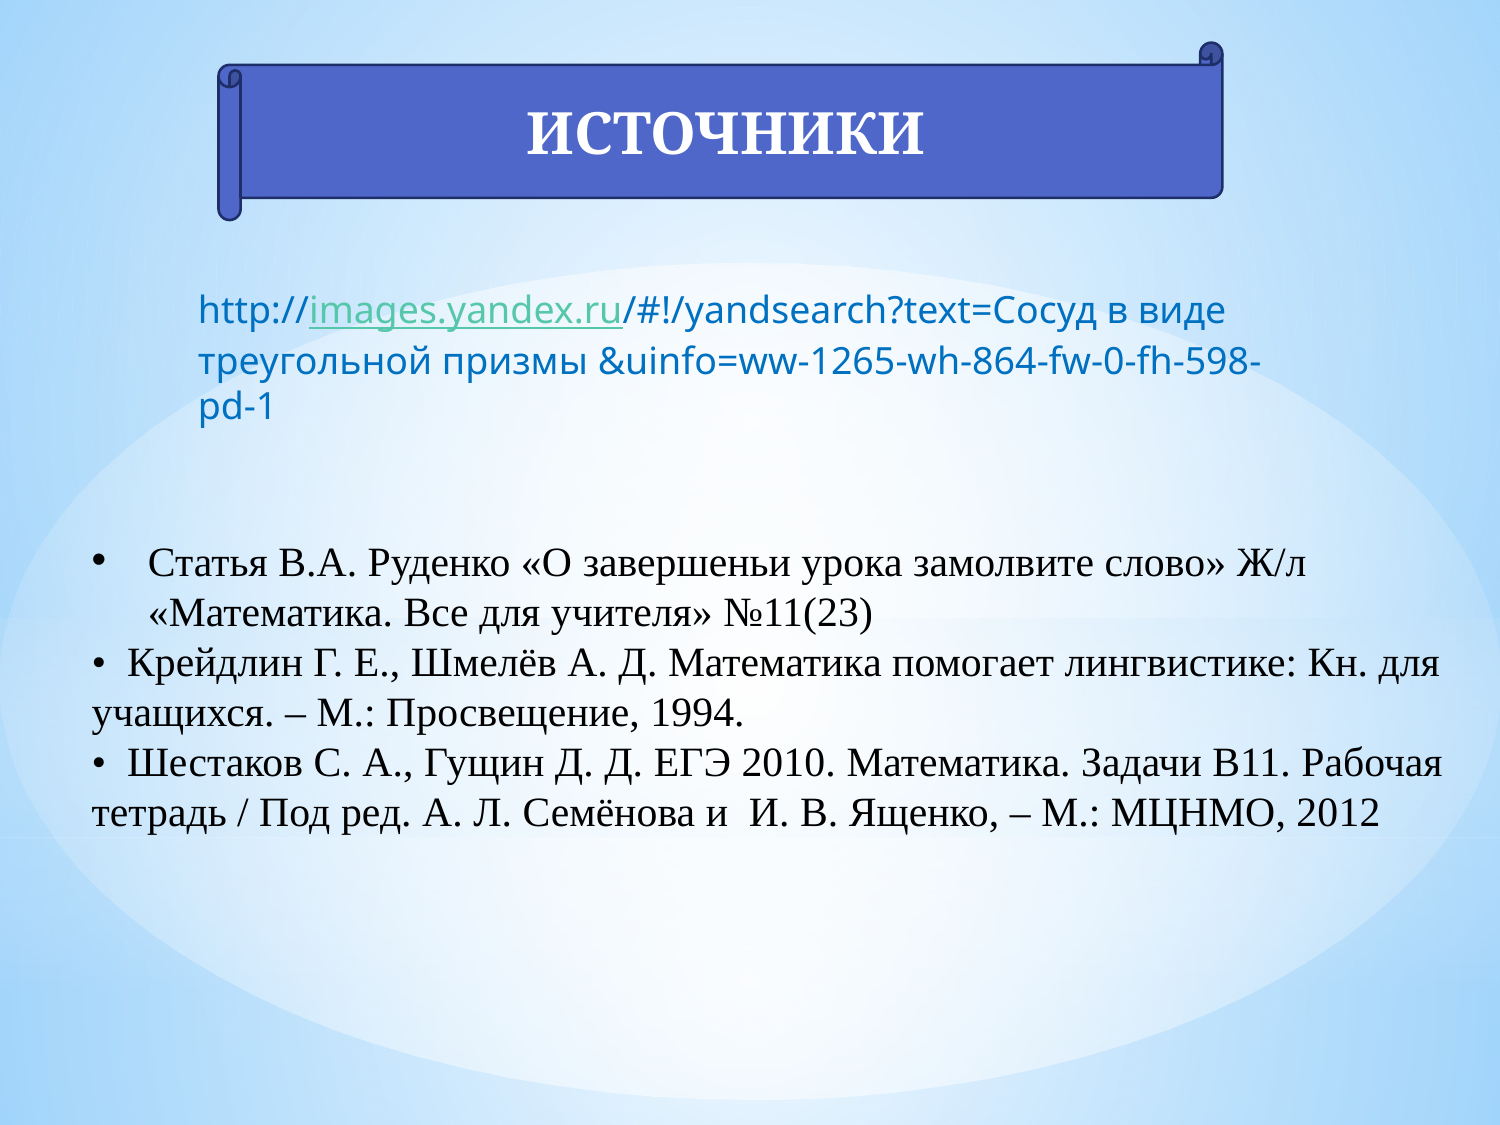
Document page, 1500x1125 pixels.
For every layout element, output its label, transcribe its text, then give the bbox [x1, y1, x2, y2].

text_box Статья В.А. Руденко «О завершеньи урока замолвите слово» Ж/л «Математика. Все для учителя» №11(23) • Крейдлин Г. Е., Шмелёв А. Д. Математика помогает лингвистике: Кн. для учащихся. – М.: Просвещение, 1994. • Шестаков С. А., Гущин Д. Д. ЕГЭ 2010. Математика. Задачи В11. Рабочая тетрадь / Под ред. А. Л. Семёнова и И. В. Ященко, – М.: МЦНМО, 2012 [76, 527, 1471, 842]
text_box http://images.yandex.ru/#!/yandsearch?text=Сосуд в виде треугольной призмы &uinfo=ww-1265-wh-864-fw-0-fh-598-pd-1 [183, 278, 1329, 480]
text_box ИСТОЧНИКИ [217, 41, 1224, 222]
